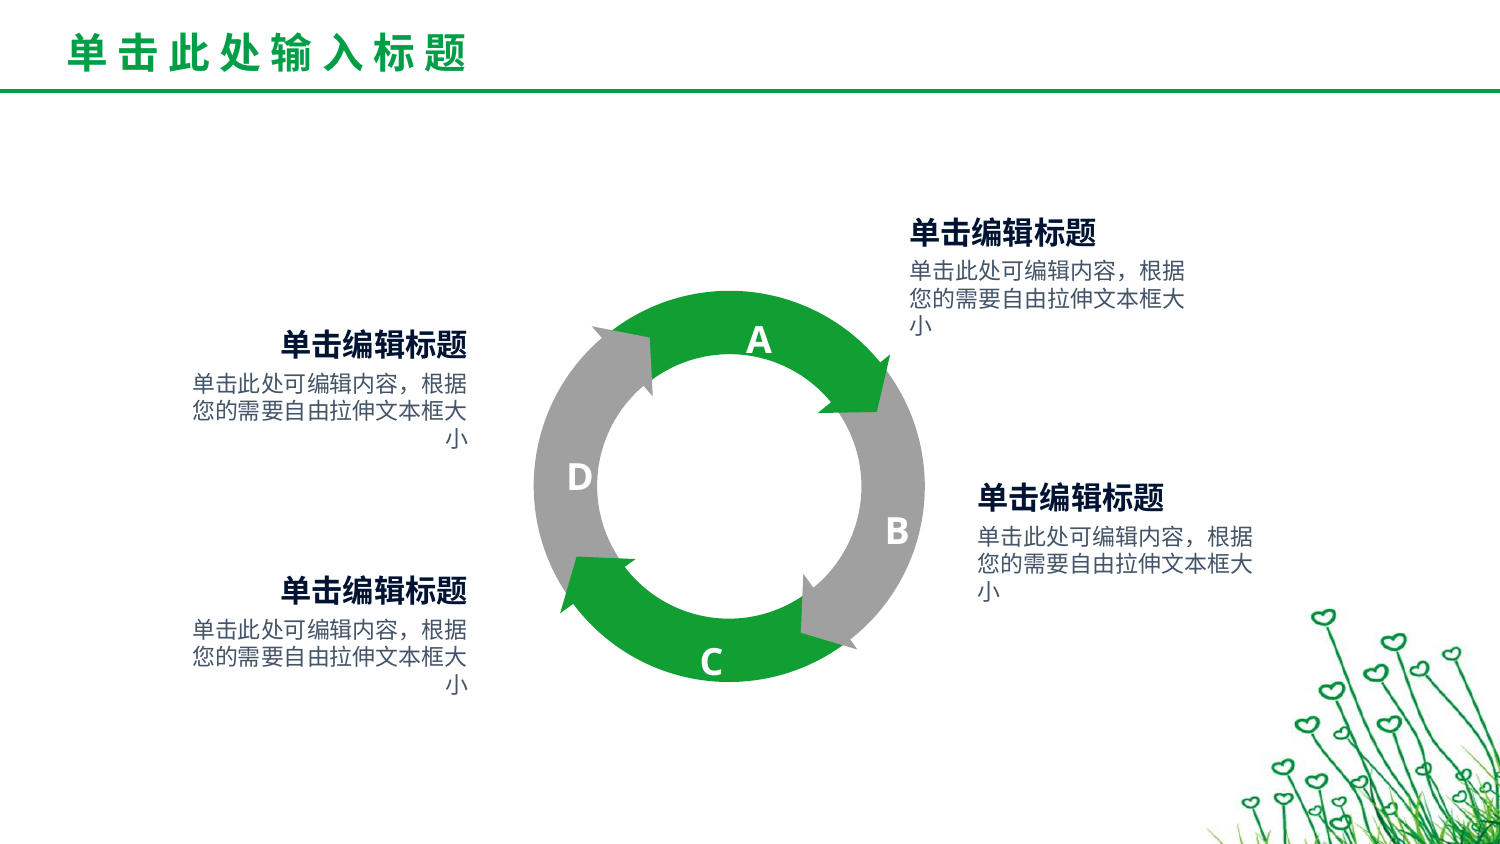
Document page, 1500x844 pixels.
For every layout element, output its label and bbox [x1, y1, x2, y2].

text_box [180, 570, 469, 699]
text_box [533, 290, 926, 692]
picture [383, 307, 1500, 844]
text_box [908, 212, 1197, 341]
text_box [977, 477, 1266, 606]
text_box [180, 324, 469, 453]
